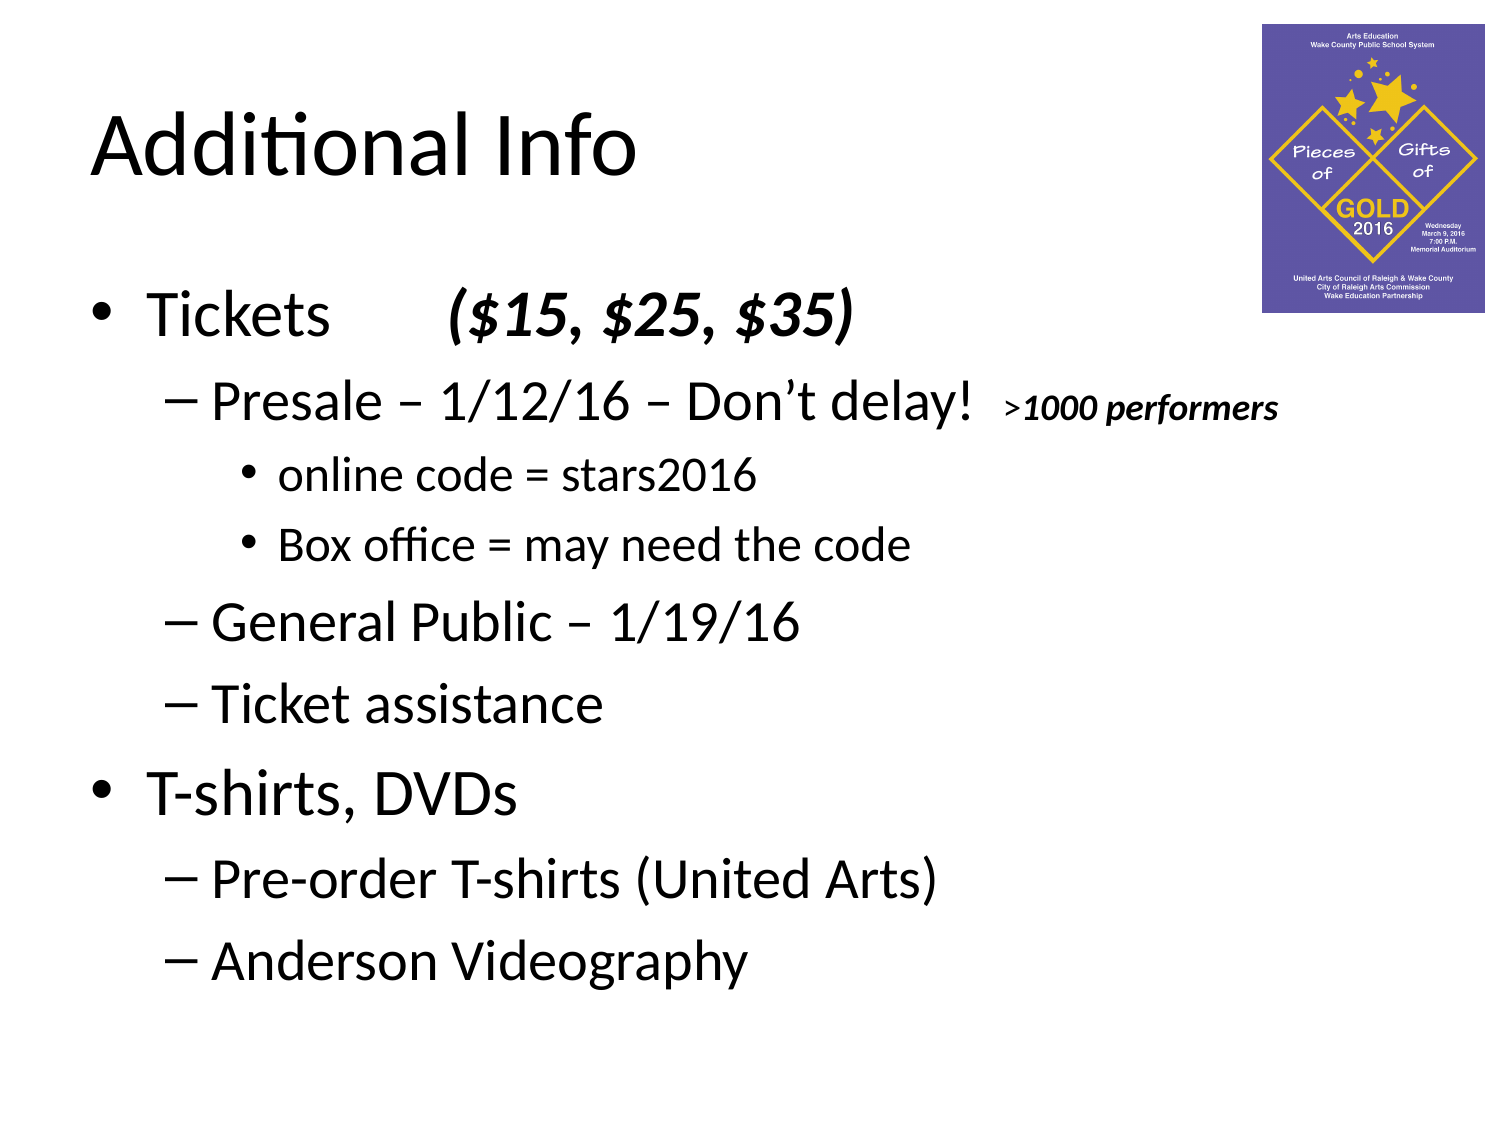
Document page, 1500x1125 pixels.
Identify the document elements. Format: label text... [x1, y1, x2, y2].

picture [1262, 24, 1485, 313]
list Tickets ($15, $25, $35) Presale – 1/12/16 – Don’t delay! >1000 performers online code = stars2016 Box office = may need the code General Public – 1/19/16 Ticket assistance T-shirts, DVDs Pre-order T-shirts (United Arts) Anderson Videography [75, 262, 1425, 1125]
title Additional Info [75, 45, 1188, 233]
